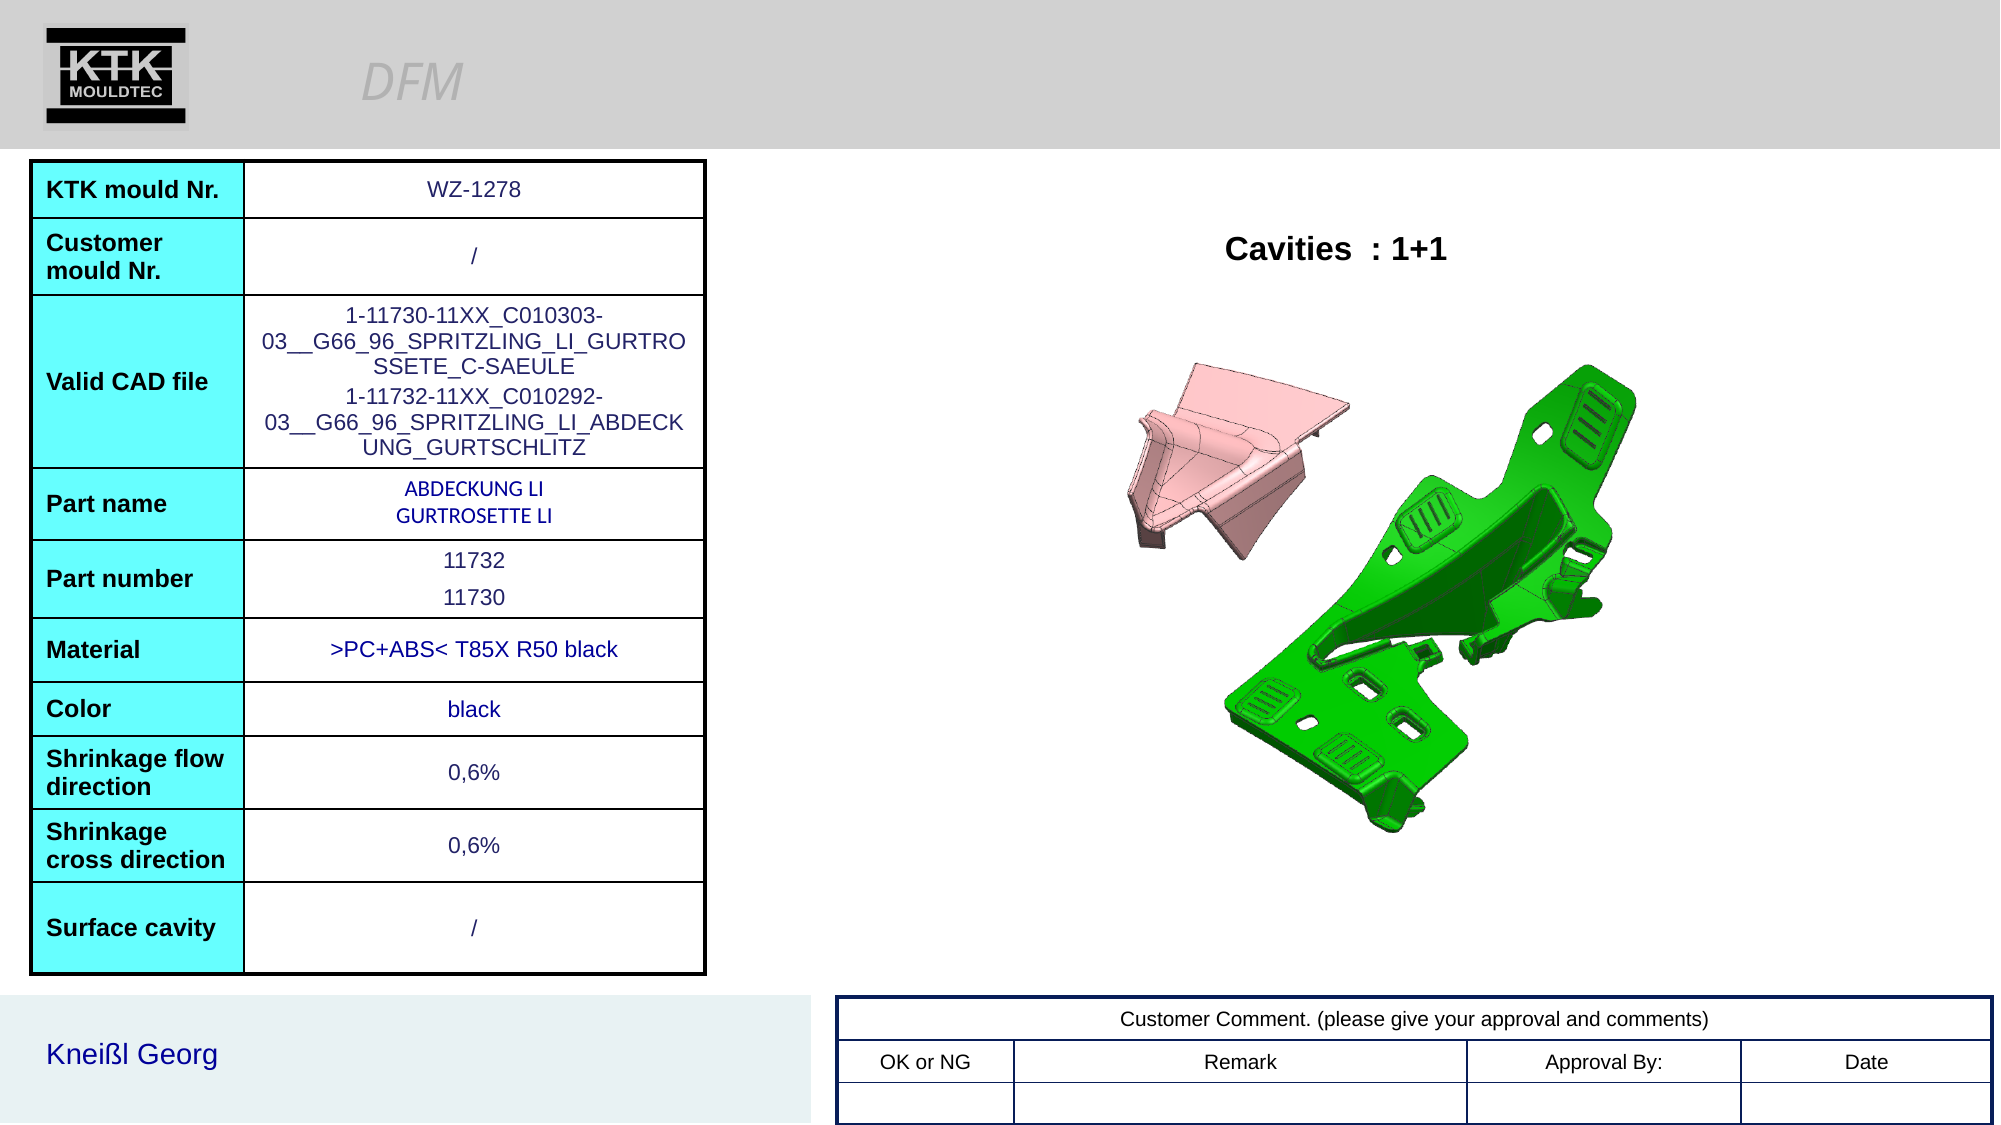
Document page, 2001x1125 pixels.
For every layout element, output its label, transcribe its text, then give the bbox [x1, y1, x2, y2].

table_cell / [245, 219, 703, 294]
table_header WZ-1278 [245, 163, 703, 217]
text_box Cavities : 1+1 [1210, 219, 1463, 275]
table_cell 0,6% [245, 810, 703, 881]
table_cell Customer mould Nr. [33, 219, 243, 294]
table_cell 0,6% [245, 737, 703, 808]
table_cell 1-11730-11XX_C010303-03__G66_96_SPRITZLING_LI_GURTROSSETE_C-SAEULE 1-11732-11XX_C010292-03__G66_96_SPRITZLING_LI_ABDECKUNG_GURTSCHLITZ [245, 296, 703, 467]
table_cell 11732 11730 [245, 541, 703, 617]
table_cell >PC+ABS< T85X R50 black [245, 619, 703, 681]
table_cell Part name [33, 469, 243, 539]
slide_number [188, 1027, 433, 1106]
table_cell Part number [33, 541, 243, 617]
table_cell Shrinkage flow direction [33, 737, 243, 808]
table_cell Valid CAD file [33, 296, 243, 467]
table_header KTK mould Nr. [33, 163, 243, 217]
table_cell Material [33, 619, 243, 681]
table_cell Shrinkage cross direction [33, 810, 243, 881]
table_cell ABDECKUNG LI GURTROSETTE LI [245, 469, 703, 539]
table_cell / [245, 883, 703, 972]
table_cell Color [33, 683, 243, 735]
picture [1070, 290, 1665, 857]
table_cell black [245, 683, 703, 735]
table_cell Surface cavity [33, 883, 243, 972]
